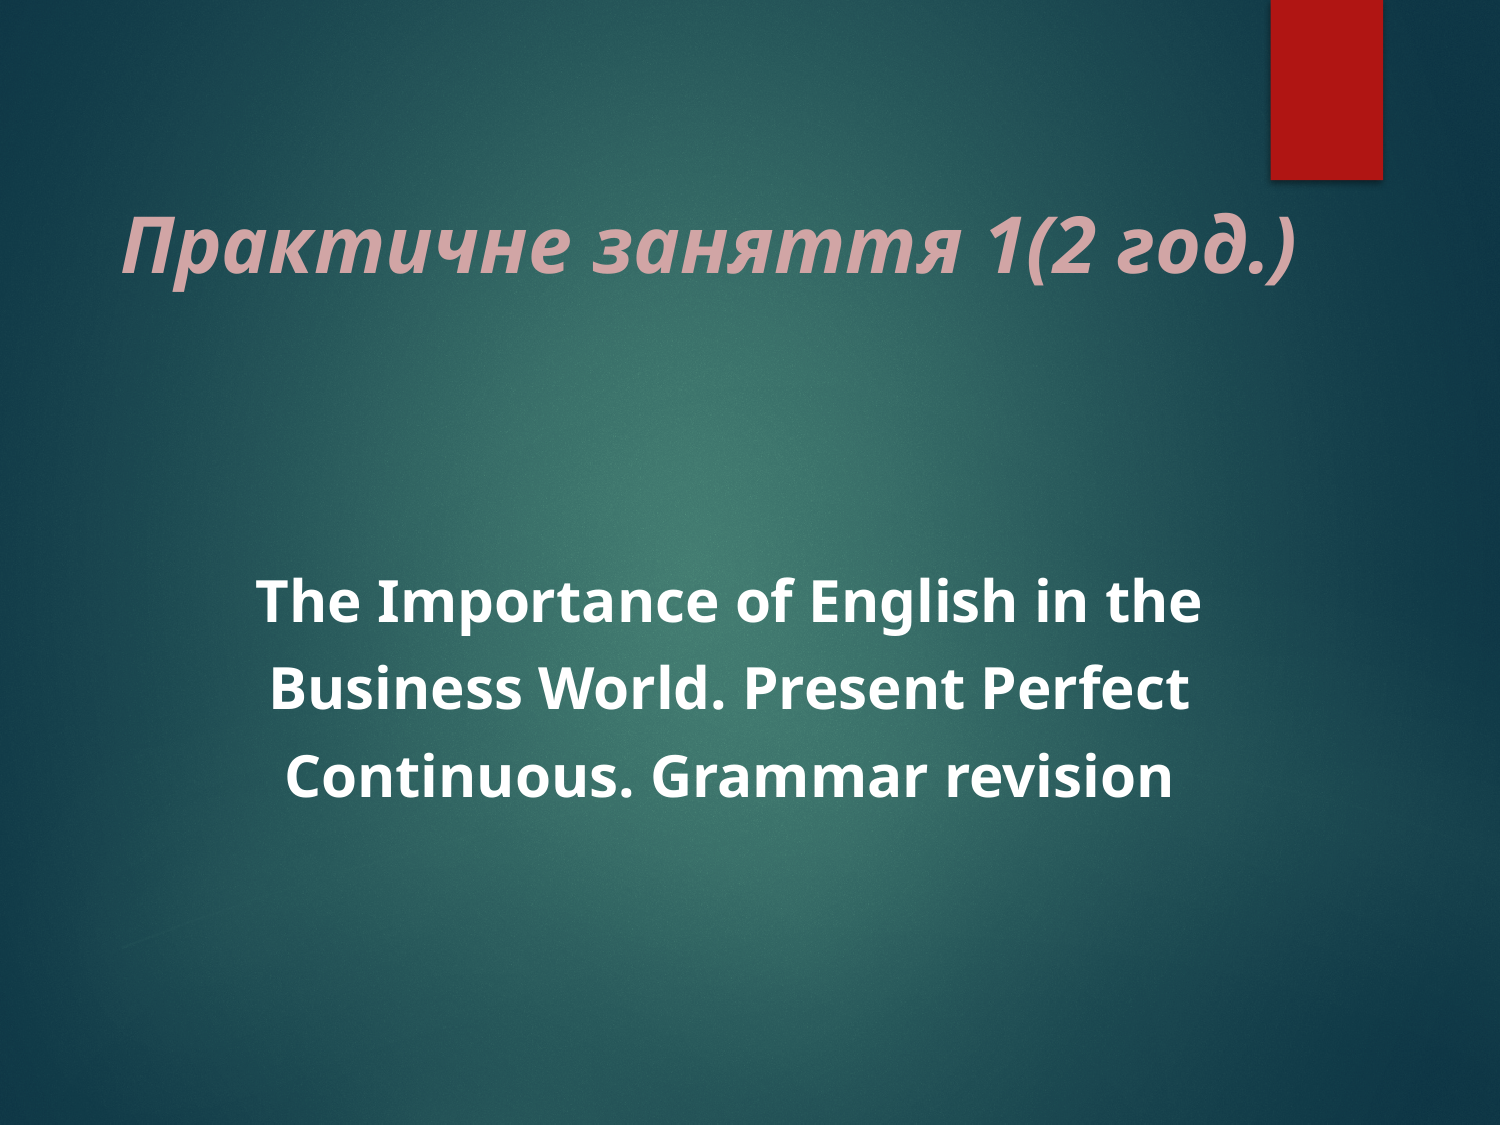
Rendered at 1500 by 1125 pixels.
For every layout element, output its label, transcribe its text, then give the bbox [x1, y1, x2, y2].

list The Importance of English in the Business World. Present Perfect Continuous. Grammar revision [117, 539, 1343, 886]
title Практичне заняття 1(2 год.) [105, 187, 1331, 375]
